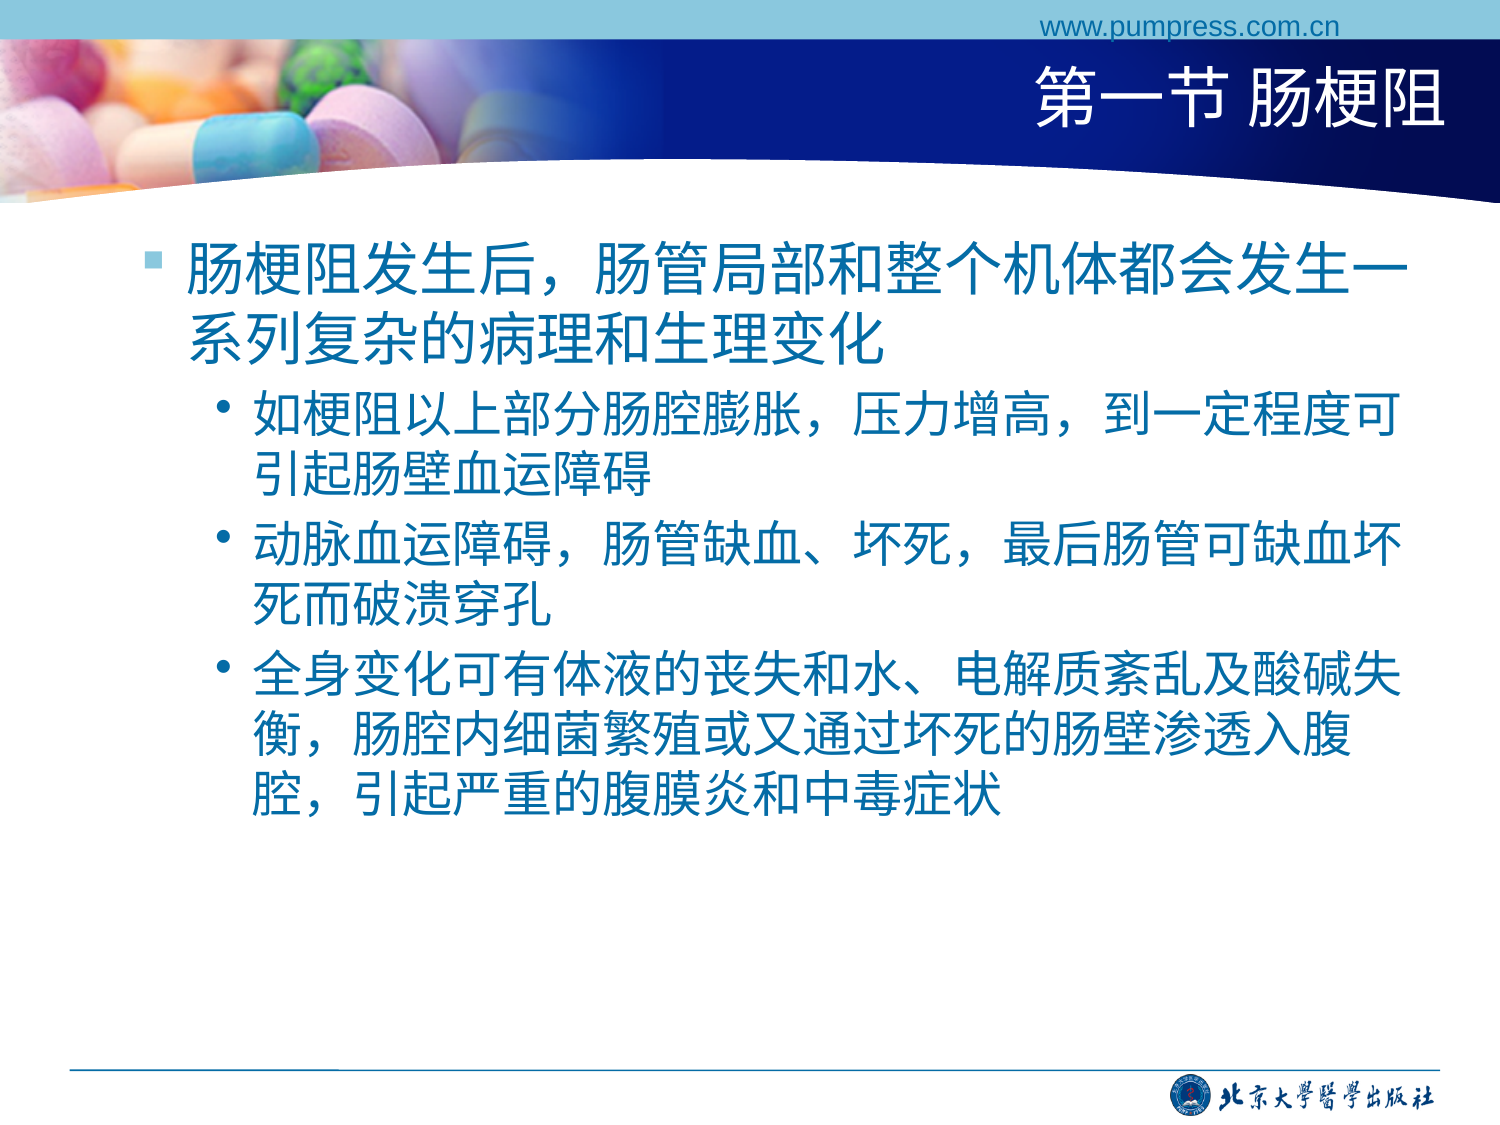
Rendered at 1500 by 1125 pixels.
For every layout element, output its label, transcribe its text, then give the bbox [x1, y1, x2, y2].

title 第一节 肠梗阻 [137, 49, 1463, 143]
picture [0, 40, 1500, 203]
slide_number www.pumpress.com.cn [1025, 0, 1463, 38]
picture [1170, 1074, 1436, 1118]
list 肠梗阻发生后，肠管局部和整个机体都会发生一系列复杂的病理和生理变化 如梗阻以上部分肠腔膨胀，压力增高，到一定程度可引起肠壁血运障碍 动脉血运障碍，肠管缺血、坏死，最后肠管可缺血坏死而破溃穿孔 全身变化可有体液的丧失和水、电解质紊乱及酸碱失衡，肠腔内细菌繁殖或又通过坏死的肠壁渗透入腹腔，引起严重的腹膜炎和中毒症状 [49, 224, 1463, 1026]
